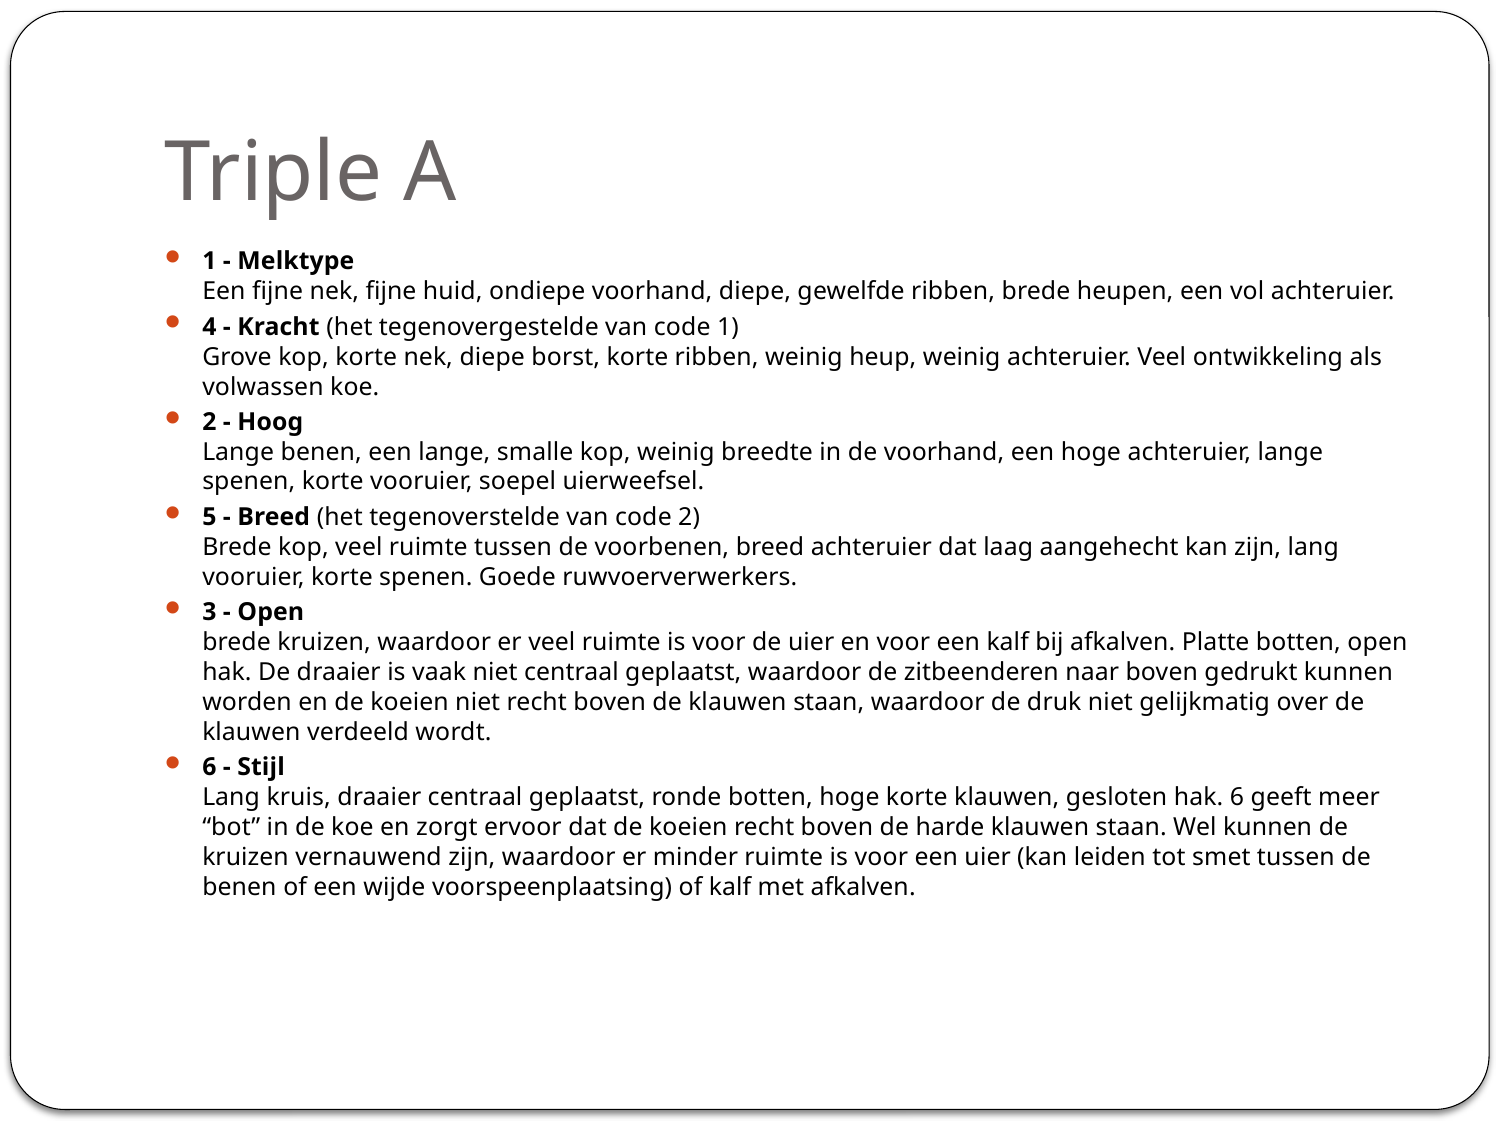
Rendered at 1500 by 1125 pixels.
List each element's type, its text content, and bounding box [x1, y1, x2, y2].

list 1 - Melktype Een fijne nek, fijne huid, ondiepe voorhand, diepe, gewelfde ribben, brede heupen, een vol achteruier. 4 - Kracht (het tegenovergestelde van code 1) Grove kop, korte nek, diepe borst, korte ribben, weinig heup, weinig achteruier. Veel ontwikkeling als volwassen koe. 2 - Hoog Lange benen, een lange, smalle kop, weinig breedte in de voorhand, een hoge achteruier, lange spenen, korte vooruier, soepel uierweefsel. 5 - Breed (het tegenoverstelde van code 2) Brede kop, veel ruimte tussen de voorbenen, breed achteruier dat laag aangehecht kan zijn, lang vooruier, korte spenen. Goede ruwvoerverwerkers. 3 - Open brede kruizen, waardoor er veel ruimte is voor de uier en voor een kalf bij afkalven. Platte botten, open hak. De draaier is vaak niet centraal geplaatst, waardoor de zitbeenderen naar boven gedrukt kunnen worden en de koeien niet recht boven de klauwen staan, waardoor de druk niet gelijkmatig over de klauwen verdeeld wordt. 6 - Stijl Lang kruis, draaier centraal geplaatst, ronde botten, hoge korte klauwen, gesloten hak. 6 geeft meer “bot” in de koe en zorgt ervoor dat de koeien recht boven de harde klauwen staan. Wel kunnen de kruizen vernauwend zijn, waardoor er minder ruimte is voor een uier (kan leiden tot smet tussen de benen of een wijde voorspeenplaatsing) of kalf met afkalven. [150, 237, 1425, 988]
title Triple A [150, 45, 1425, 233]
